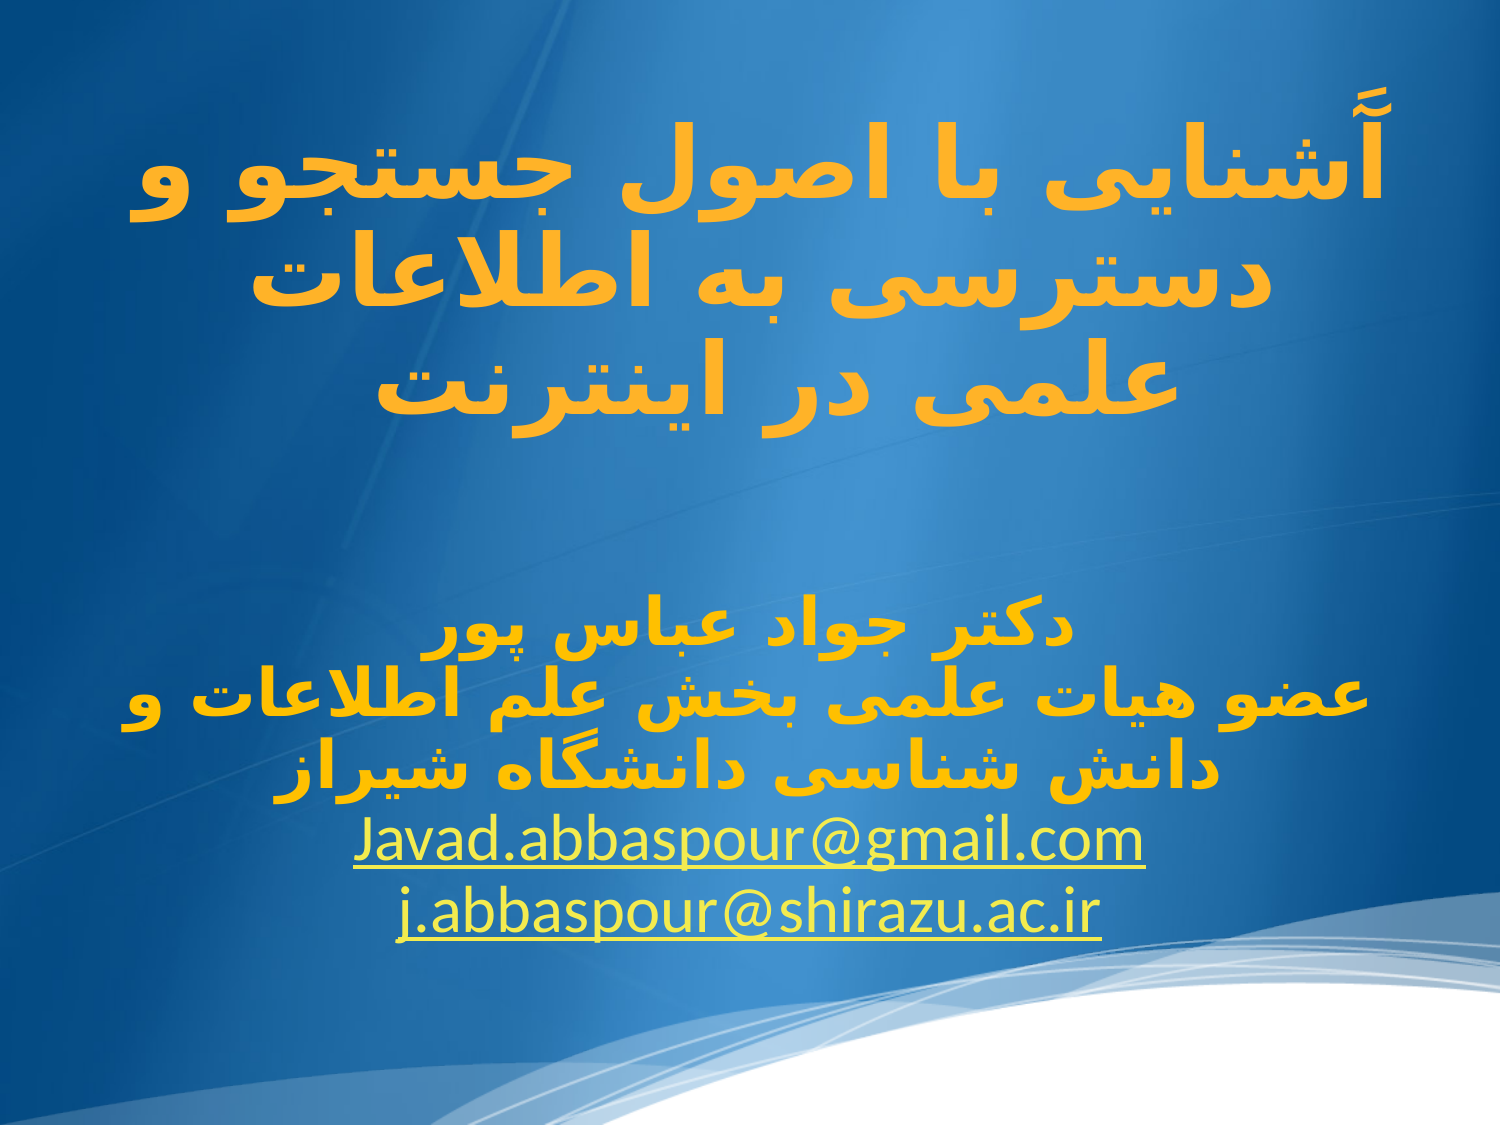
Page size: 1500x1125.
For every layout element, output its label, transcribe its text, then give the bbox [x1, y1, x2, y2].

picture [0, 0, 1500, 1125]
subtitle دکتر جواد عباس پور عضو هیات علمی بخش علم اطلاعات و دانش شناسی دانشگاه شیراز Javad.abbaspour@gmail.com j.abbaspour@shirazu.ac.ir [119, 587, 1380, 664]
title آَشنایی با اصول جستجو و دسترسی به اطلاعات علمی در اینترنت [125, 112, 1400, 354]
